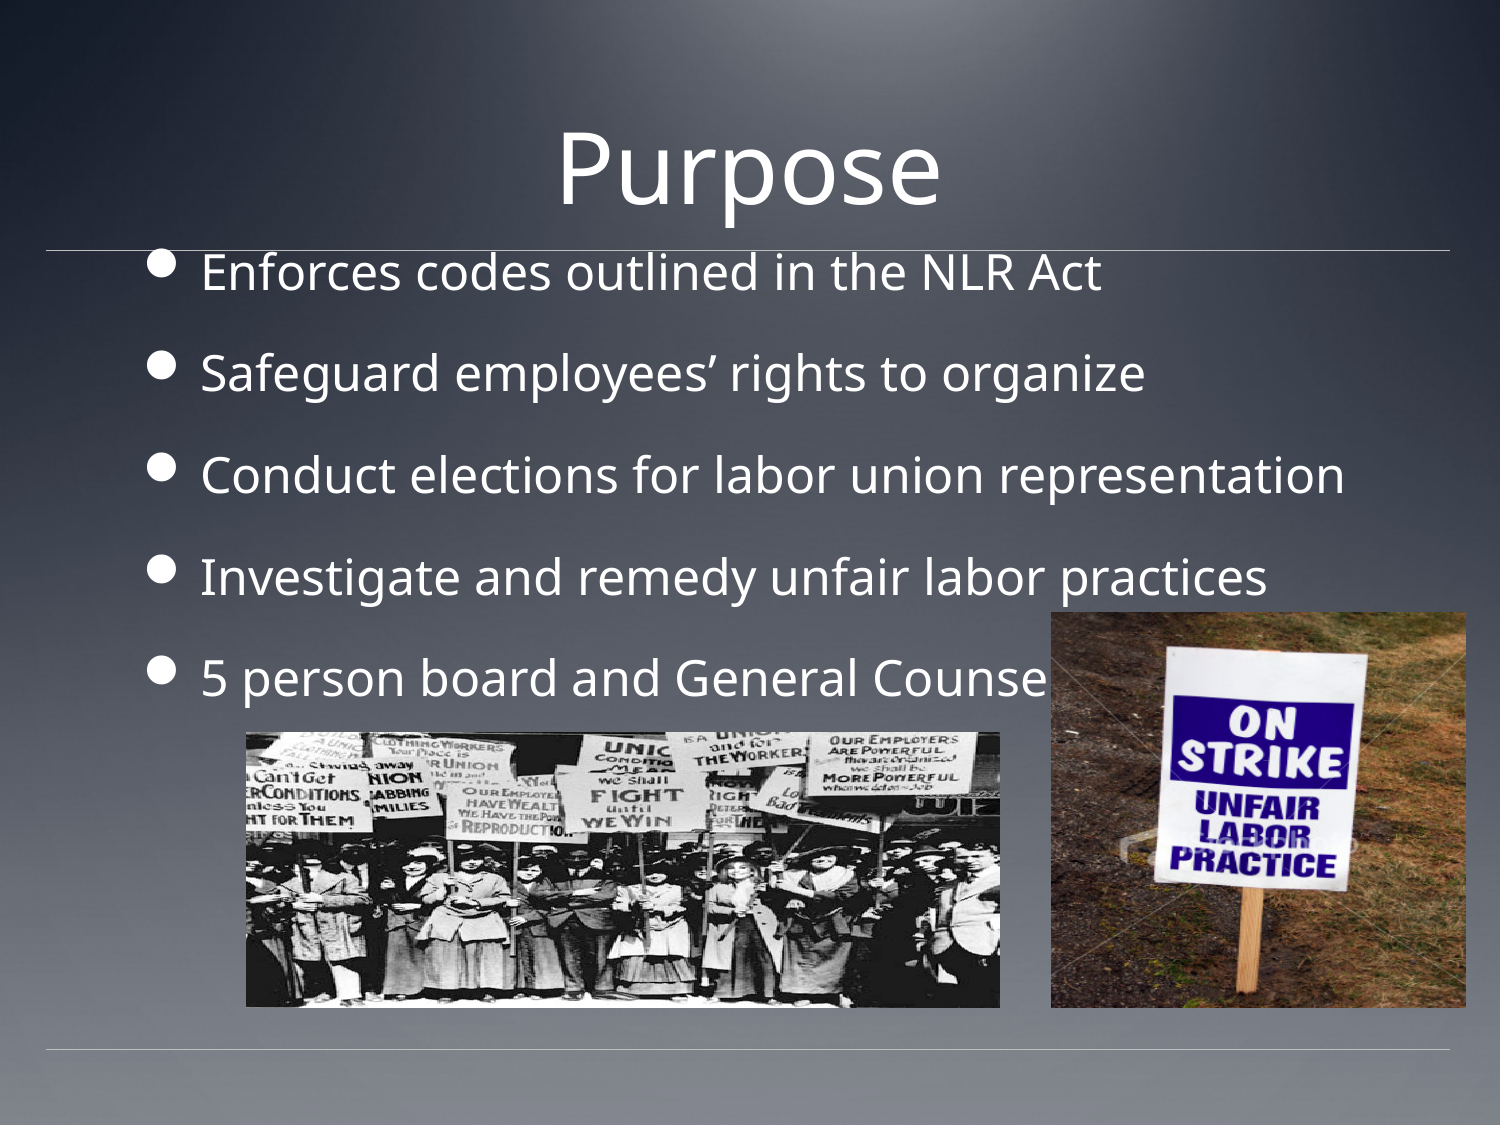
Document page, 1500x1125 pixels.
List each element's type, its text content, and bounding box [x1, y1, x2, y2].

title Purpose [105, 17, 1394, 233]
picture [1048, 610, 1468, 1010]
picture [244, 730, 1002, 1010]
list Enforces codes outlined in the NLR Act Safeguard employees’ rights to organize Conduct elections for labor union representation Investigate and remedy unfair labor practices 5 person board and General Counsel [127, 232, 1372, 1017]
